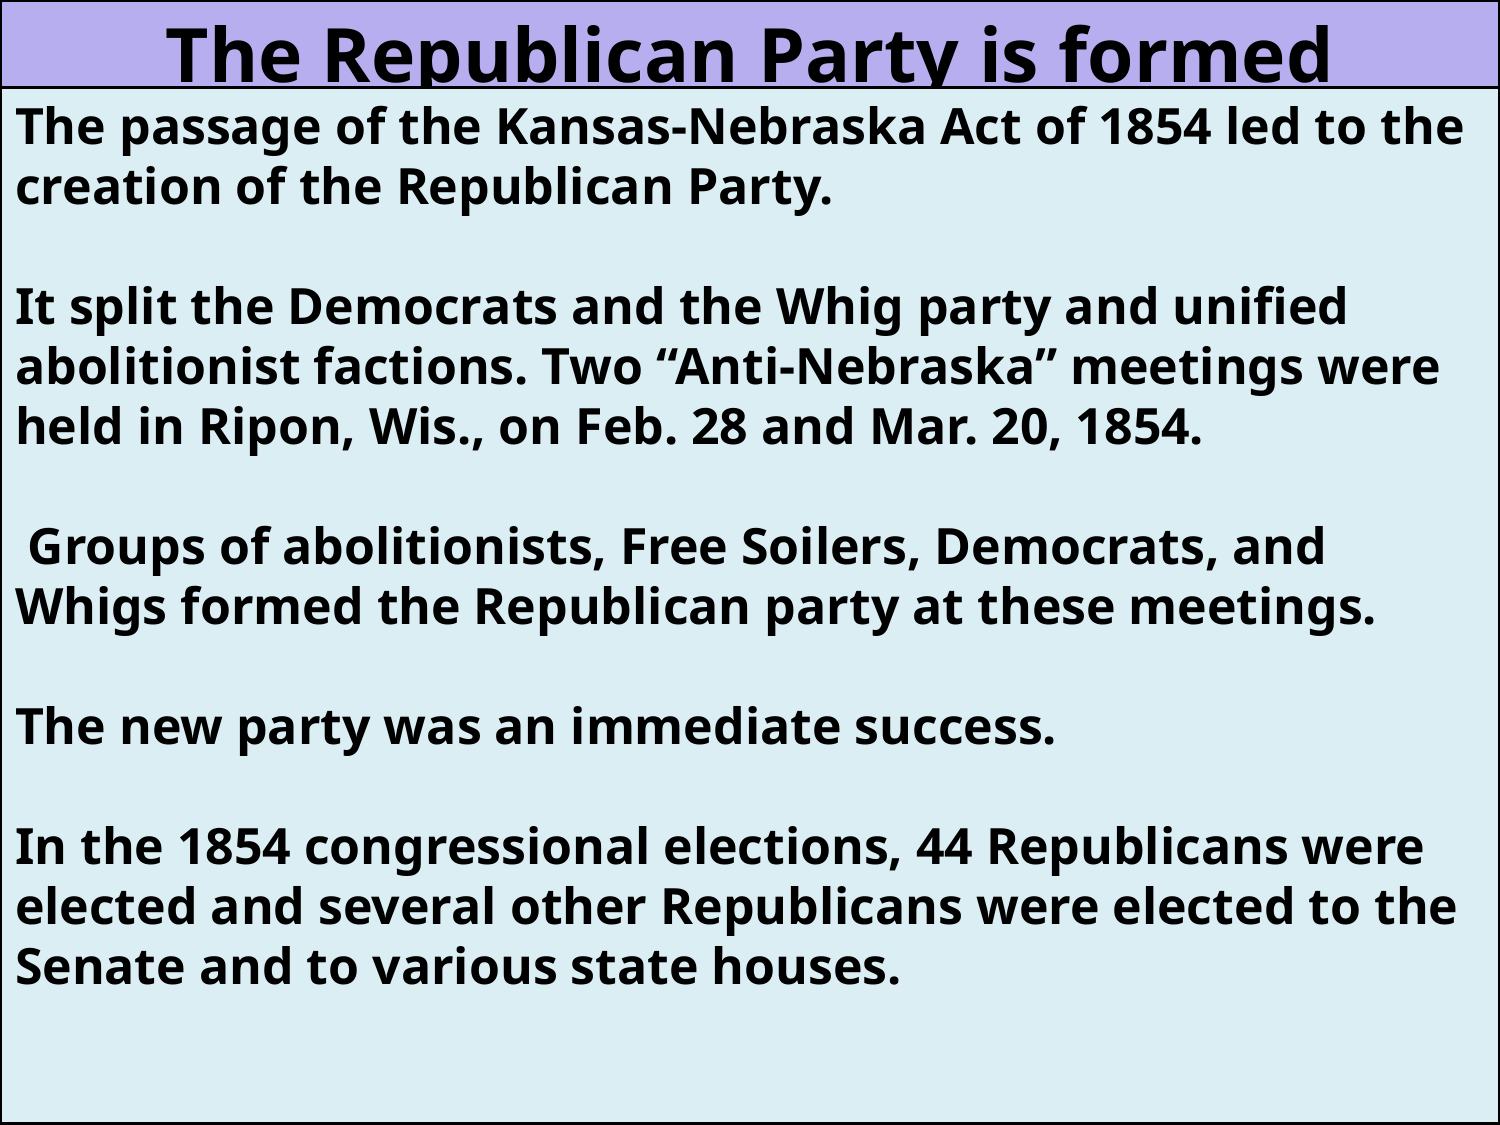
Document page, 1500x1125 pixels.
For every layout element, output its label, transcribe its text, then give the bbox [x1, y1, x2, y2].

text_box The passage of the Kansas-Nebraska Act of 1854 led to the creation of the Republican Party. It split the Democrats and the Whig party and unified abolitionist factions. Two “Anti-Nebraska” meetings were held in Ripon, Wis., on Feb. 28 and Mar. 20, 1854. Groups of abolitionists, Free Soilers, Democrats, and Whigs formed the Republican party at these meetings. The new party was an immediate success. In the 1854 congressional elections, 44 Republicans were elected and several other Republicans were elected to the Senate and to various state houses. [0, 87, 1500, 1124]
text_box The Republican Party is formed [0, 0, 1500, 87]
